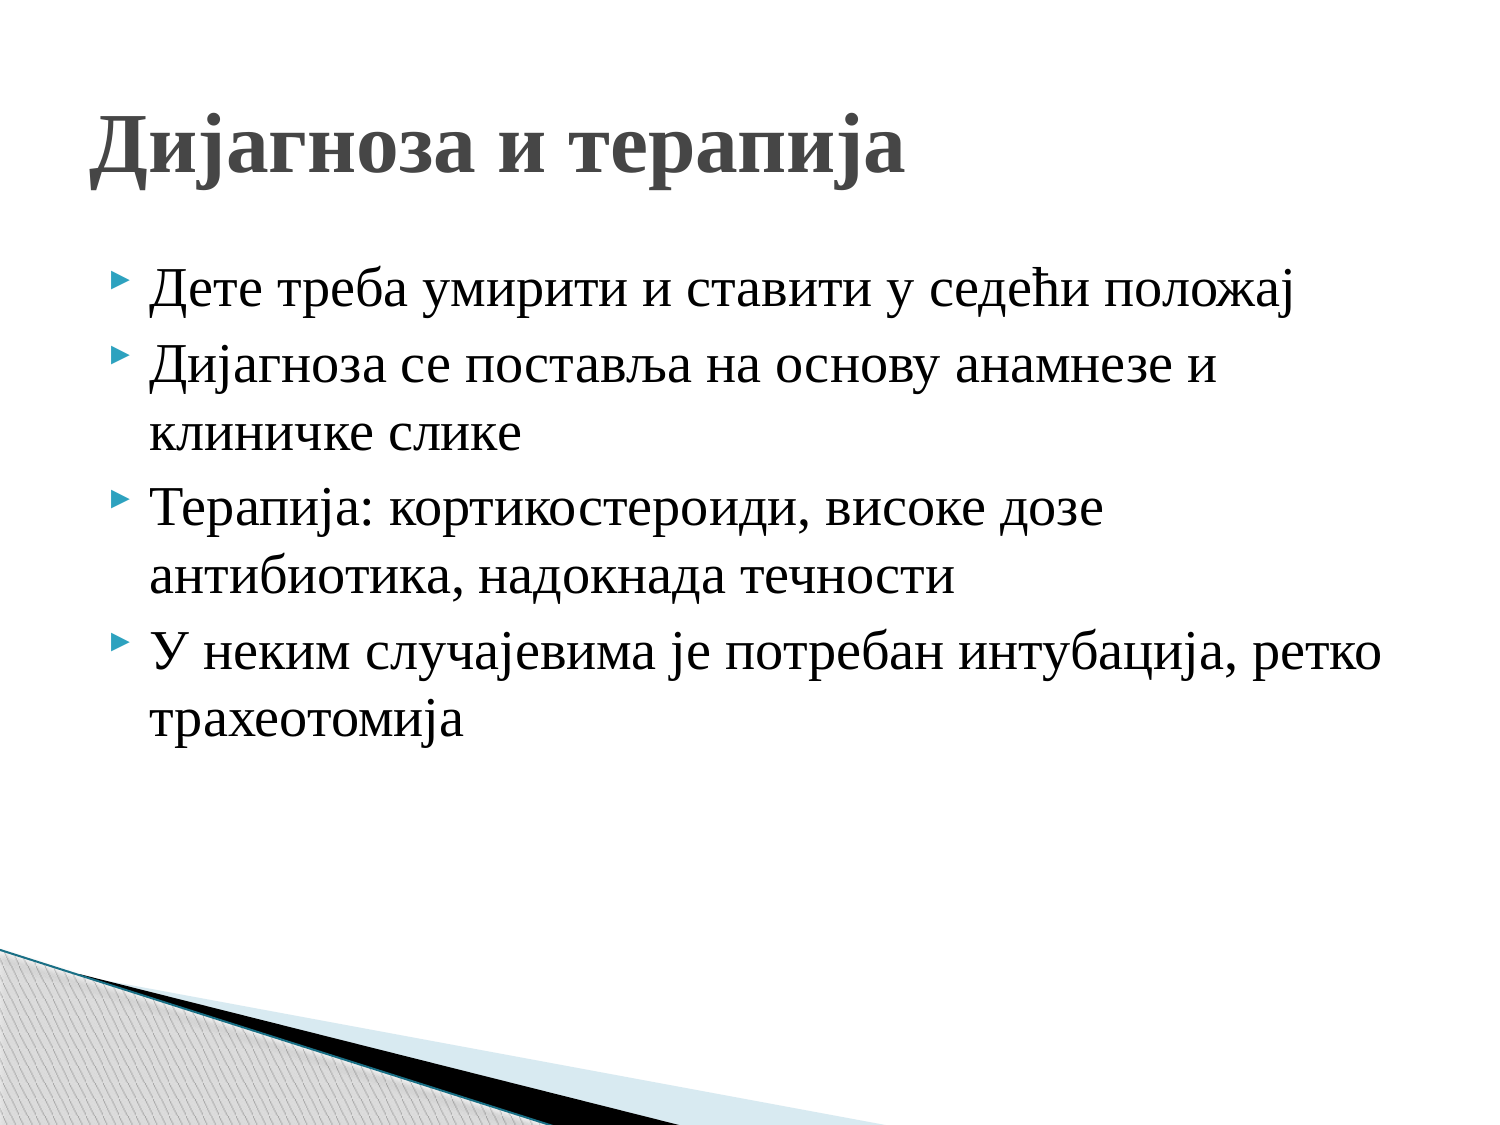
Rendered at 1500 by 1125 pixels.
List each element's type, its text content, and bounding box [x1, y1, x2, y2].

title Дијагноза и терапија [75, 45, 1425, 233]
list Дете треба умирити и ставити у седећи положај Дијагноза се поставља на основу анамнезе и клиничке слике Терапија: кортикостероиди, високе дозе антибиотика, надокнада течности У неким случајевима је потребан интубација, ретко трахеотомија [74, 242, 1426, 986]
